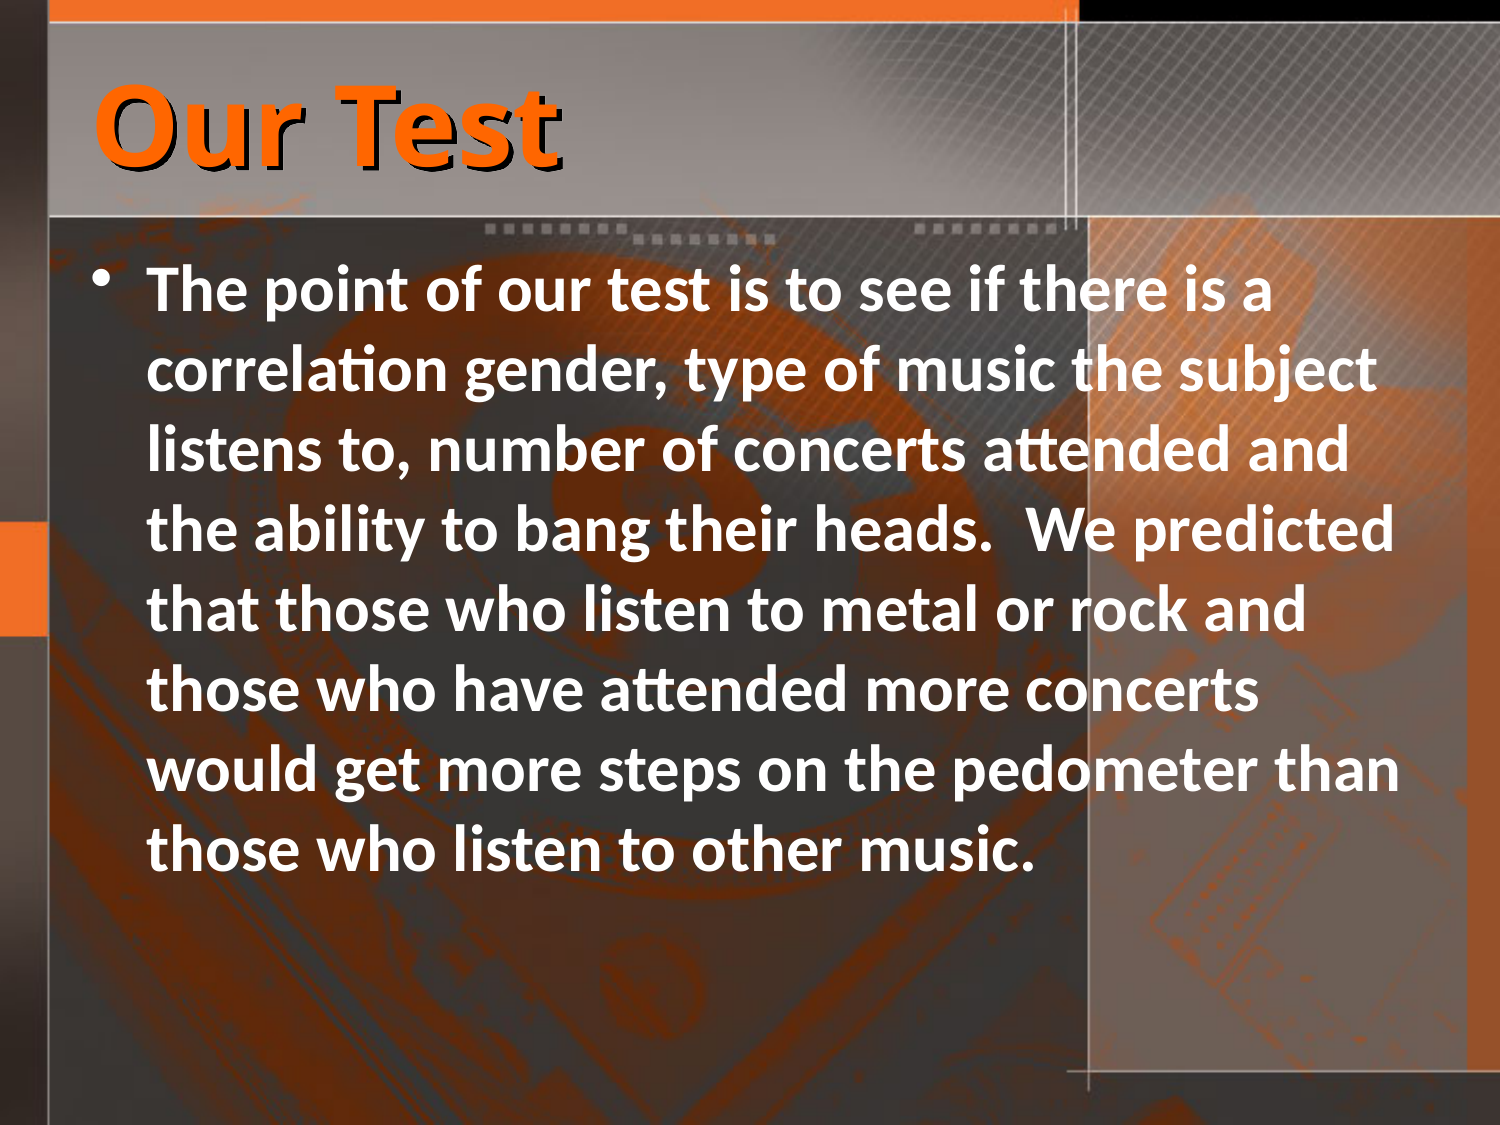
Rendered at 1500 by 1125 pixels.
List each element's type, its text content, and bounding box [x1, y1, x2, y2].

picture [0, 0, 1500, 1125]
title Our Test [74, 37, 1063, 206]
list The point of our test is to see if there is a correlation gender, type of music the subject listens to, number of concerts attended and the ability to bang their heads. We predicted that those who listen to metal or rock and those who have attended more concerts would get more steps on the pedometer than those who listen to other music. [74, 237, 1463, 1006]
